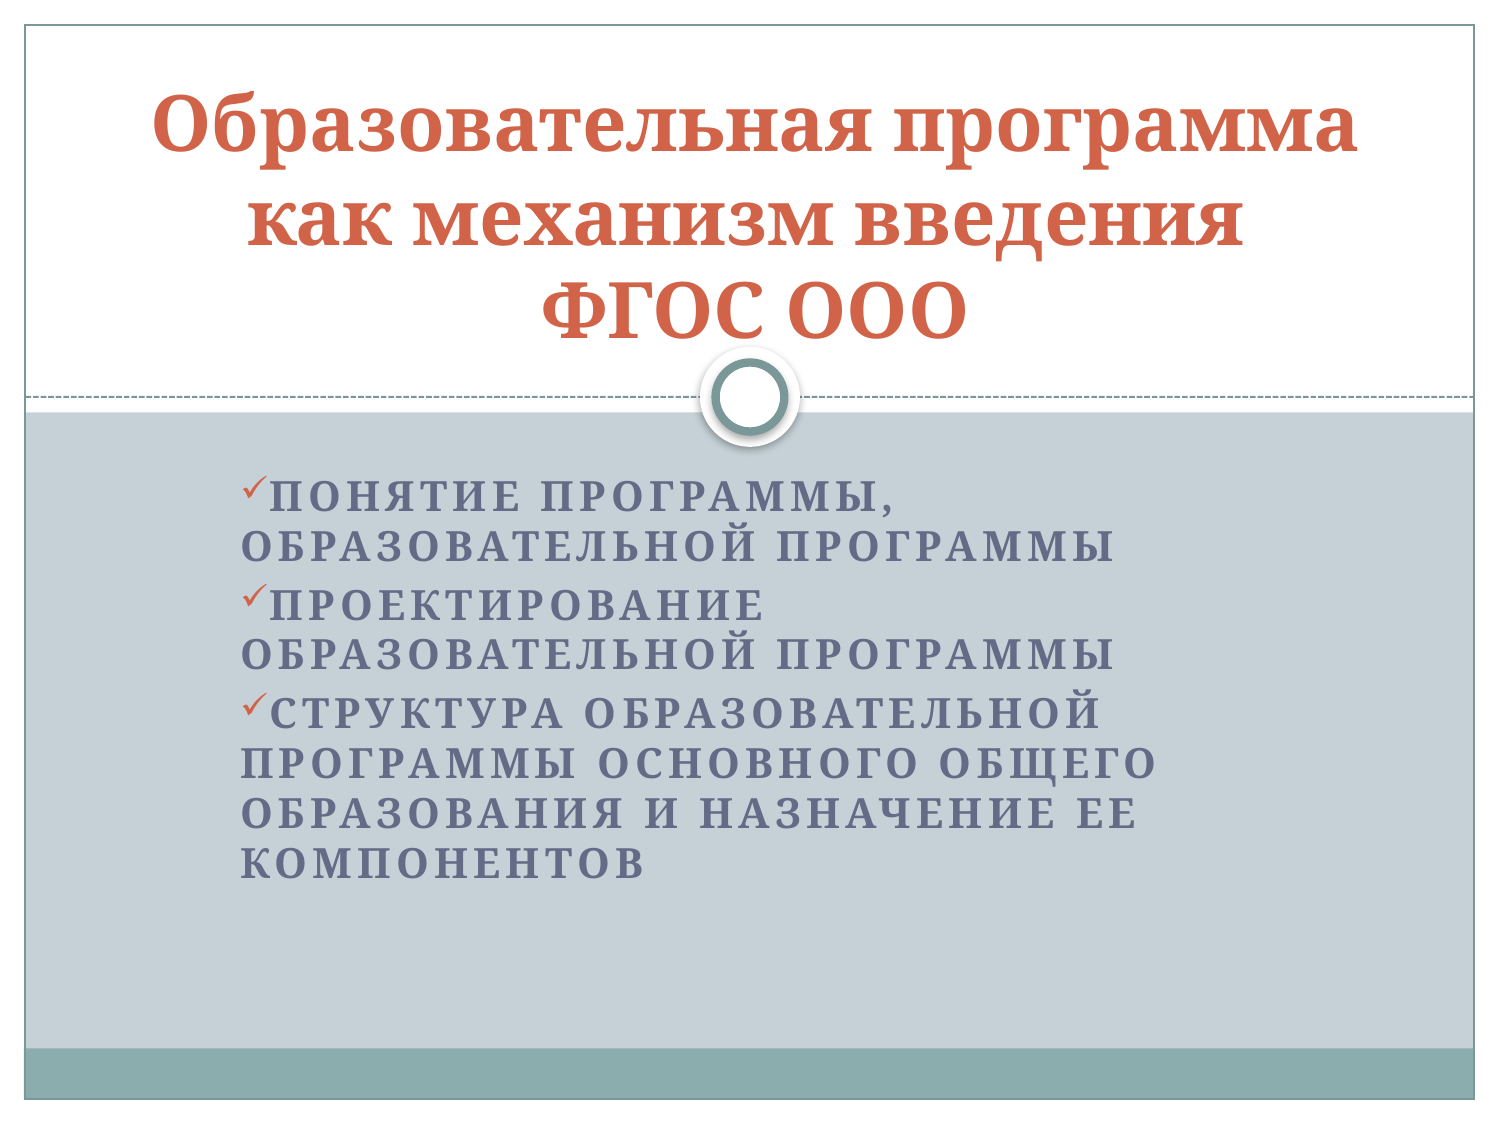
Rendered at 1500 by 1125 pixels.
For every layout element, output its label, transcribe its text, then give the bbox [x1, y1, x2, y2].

subtitle Понятие программы, образовательной программы Проектирование образовательной программы Структура образовательной программы основного общего образования и назначение ее компонентов [224, 462, 1306, 906]
title Образовательная программа как механизм введения ФГОС ООО [64, 62, 1448, 362]
